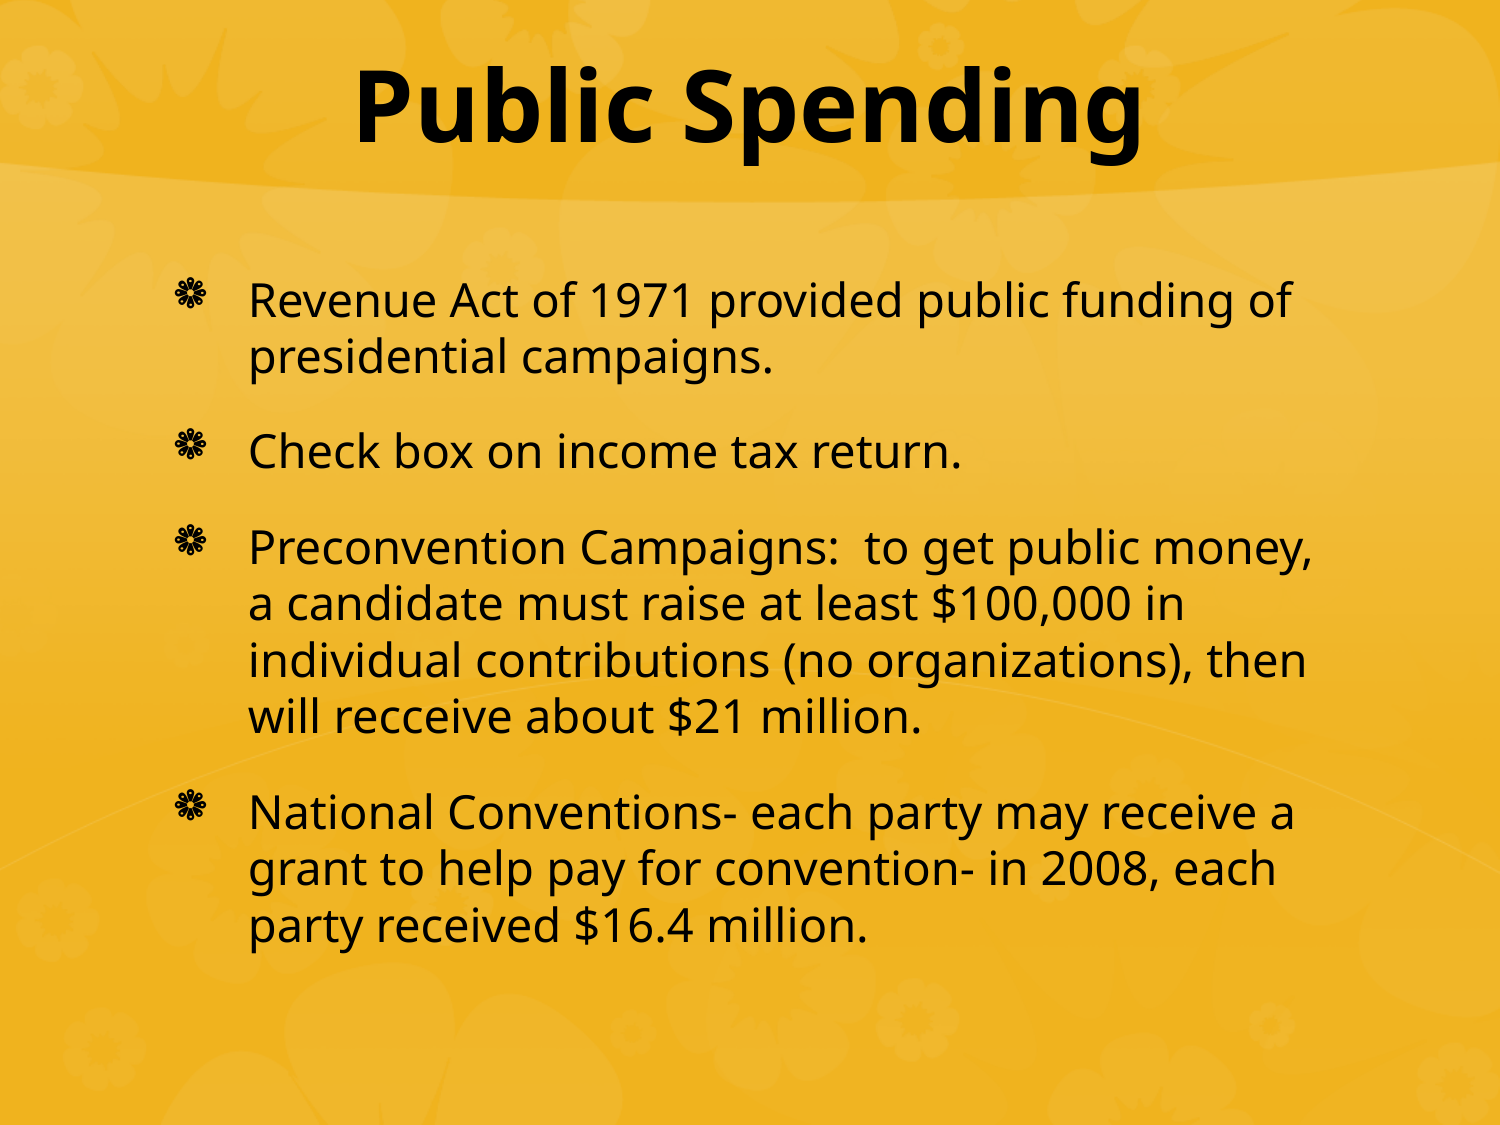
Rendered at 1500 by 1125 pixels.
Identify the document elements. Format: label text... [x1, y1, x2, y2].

list Revenue Act of 1971 provided public funding of presidential campaigns. Check box on income tax return. Preconvention Campaigns: to get public money, a candidate must raise at least $100,000 in individual contributions (no organizations), then will recceive about $21 million. National Conventions- each party may receive a grant to help pay for convention- in 2008, each party received $16.4 million. [156, 262, 1344, 967]
title Public Spending [127, 14, 1372, 203]
picture [0, 0, 1500, 1125]
